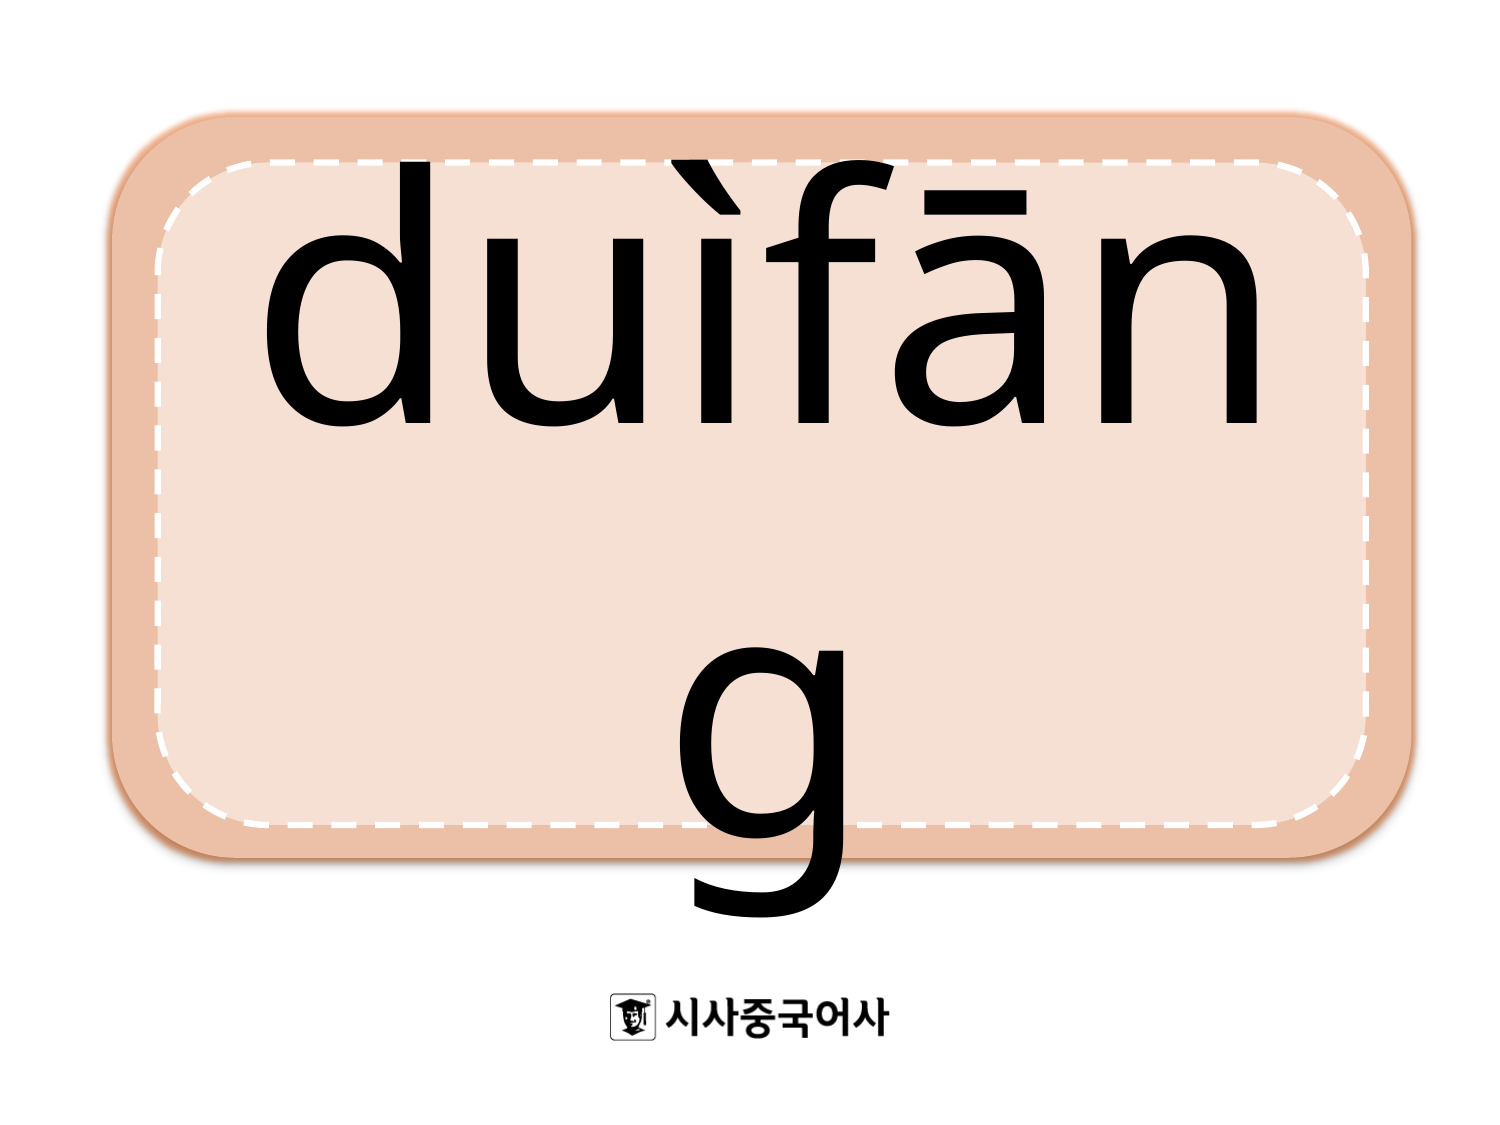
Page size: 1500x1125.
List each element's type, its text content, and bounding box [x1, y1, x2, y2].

text_box duìfāng [162, 160, 1371, 824]
picture [602, 987, 898, 1047]
